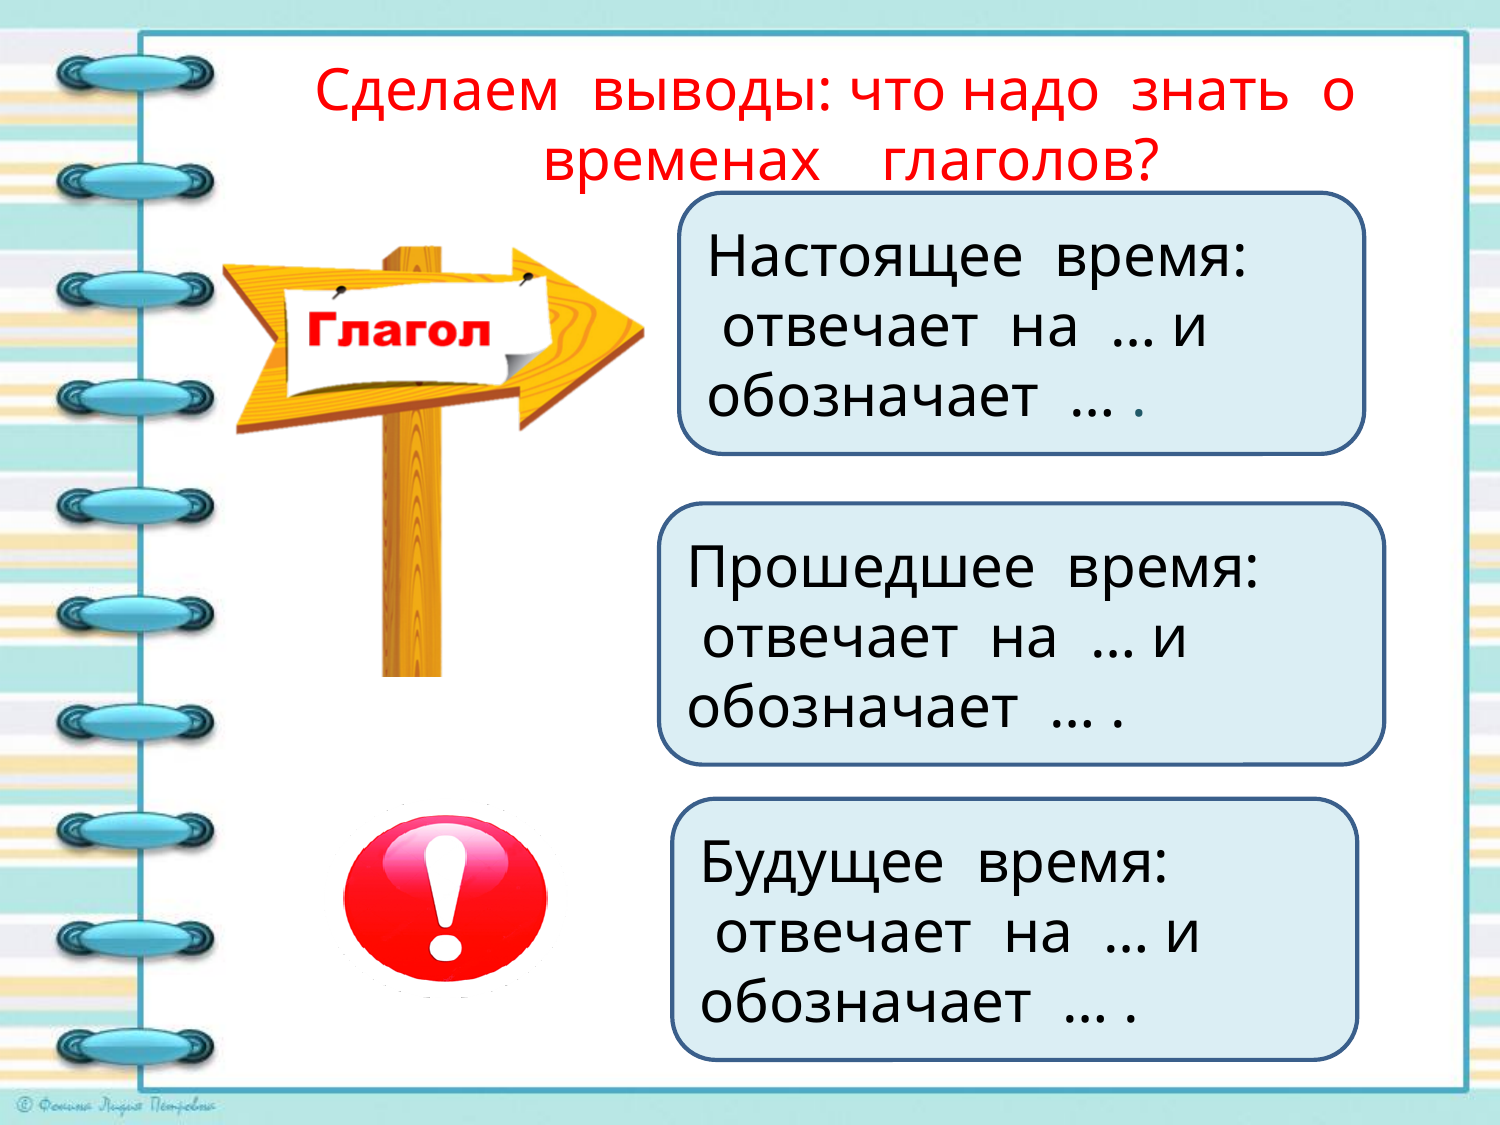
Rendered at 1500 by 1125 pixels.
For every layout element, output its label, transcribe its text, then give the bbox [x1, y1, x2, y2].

title Сделаем выводы: что надо знать о временах глаголов? [277, 45, 1425, 233]
picture [0, 0, 1500, 1125]
text_box Настоящее время: отвечает на … и обозначает … . [680, 190, 1367, 457]
text_box Будущее время: отвечает на … и обозначает … . [670, 796, 1360, 1063]
text_box Прошедшее время: отвечает на … и обозначает … . [656, 501, 1387, 767]
